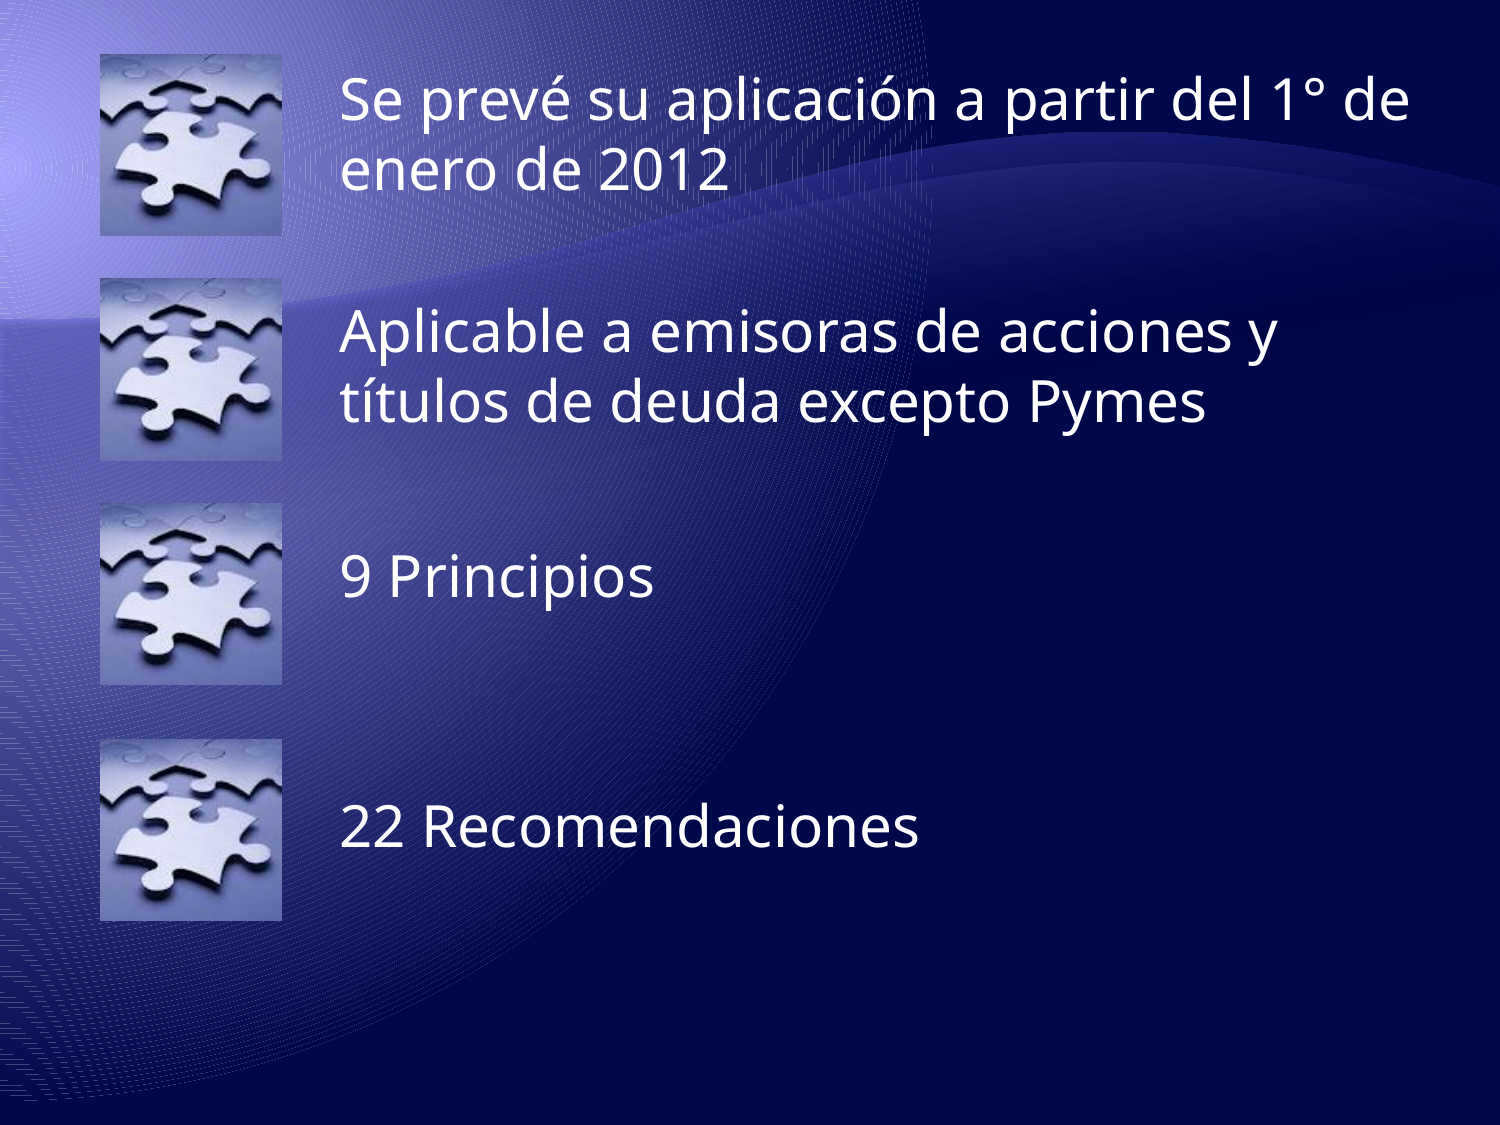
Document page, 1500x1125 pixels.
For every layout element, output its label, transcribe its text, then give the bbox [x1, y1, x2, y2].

picture [100, 278, 282, 461]
picture [100, 739, 282, 922]
picture [100, 503, 282, 685]
picture [100, 54, 282, 237]
text_box Se prevé su aplicación a partir del 1° de enero de 2012 Aplicable a emisoras de acciones y títulos de deuda excepto Pymes 9 Principios 22 Recomendaciones [324, 54, 1435, 1007]
